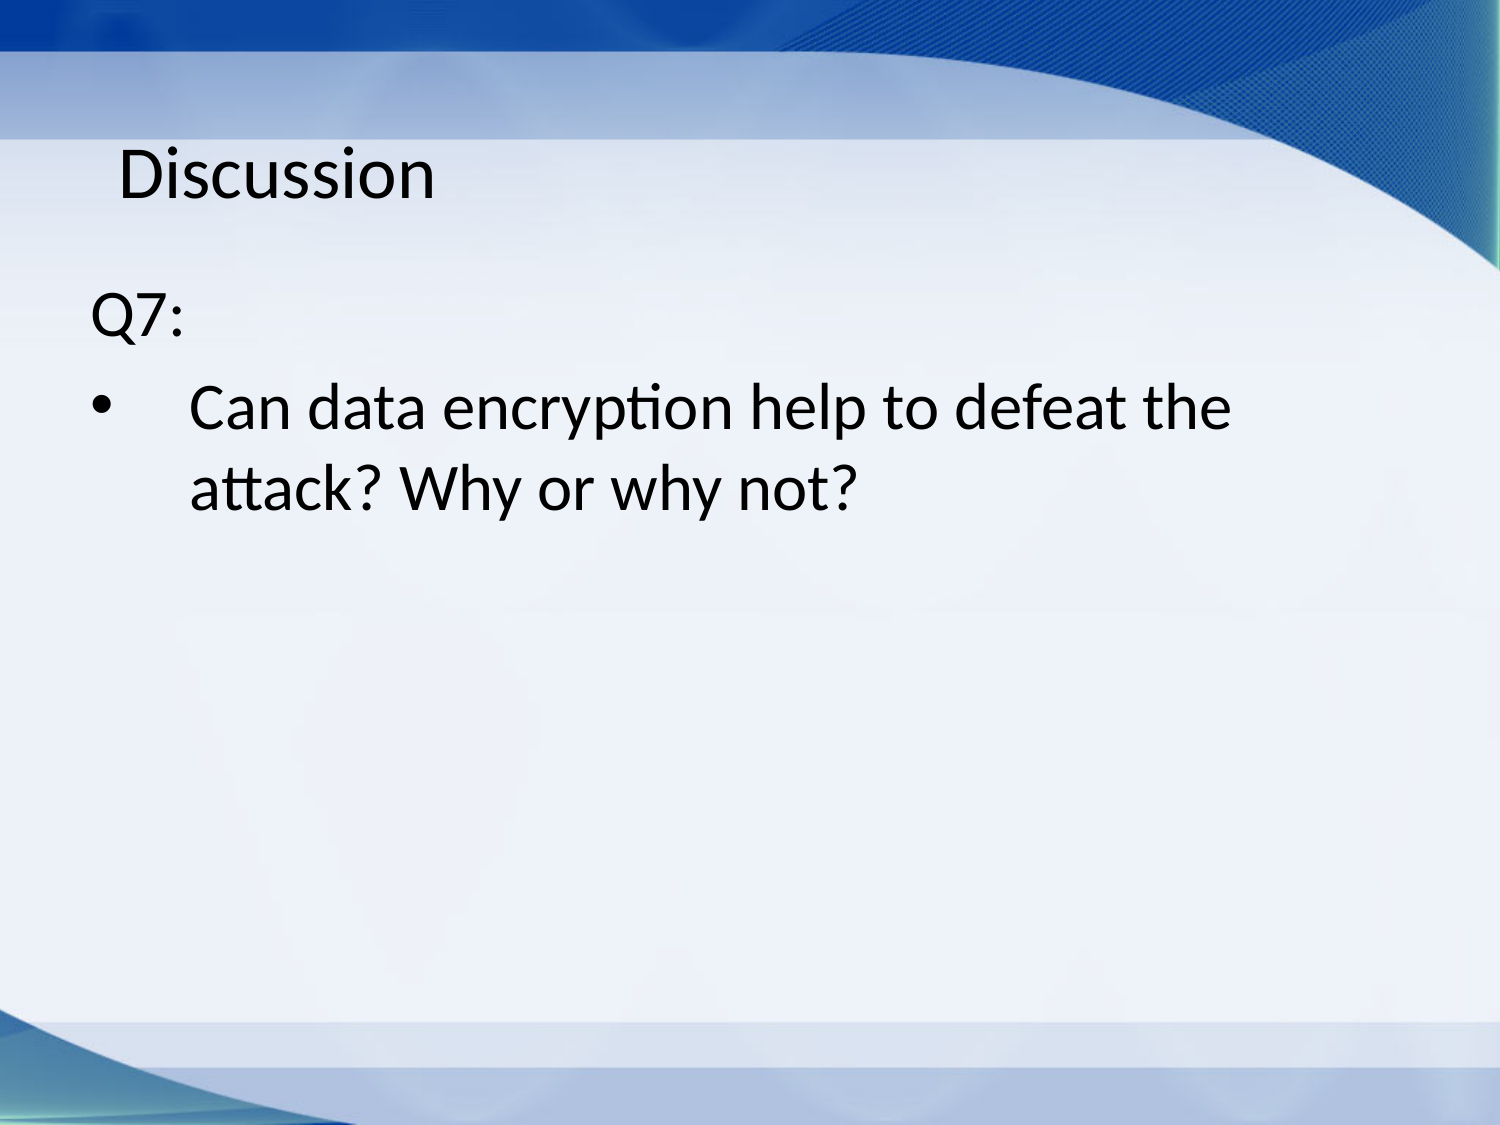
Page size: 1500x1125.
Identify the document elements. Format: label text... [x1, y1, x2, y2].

list Q7: Can data encryption help to defeat the attack? Why or why not? [75, 262, 1425, 1063]
title Discussion [103, 59, 1397, 262]
picture [0, 0, 1500, 1125]
